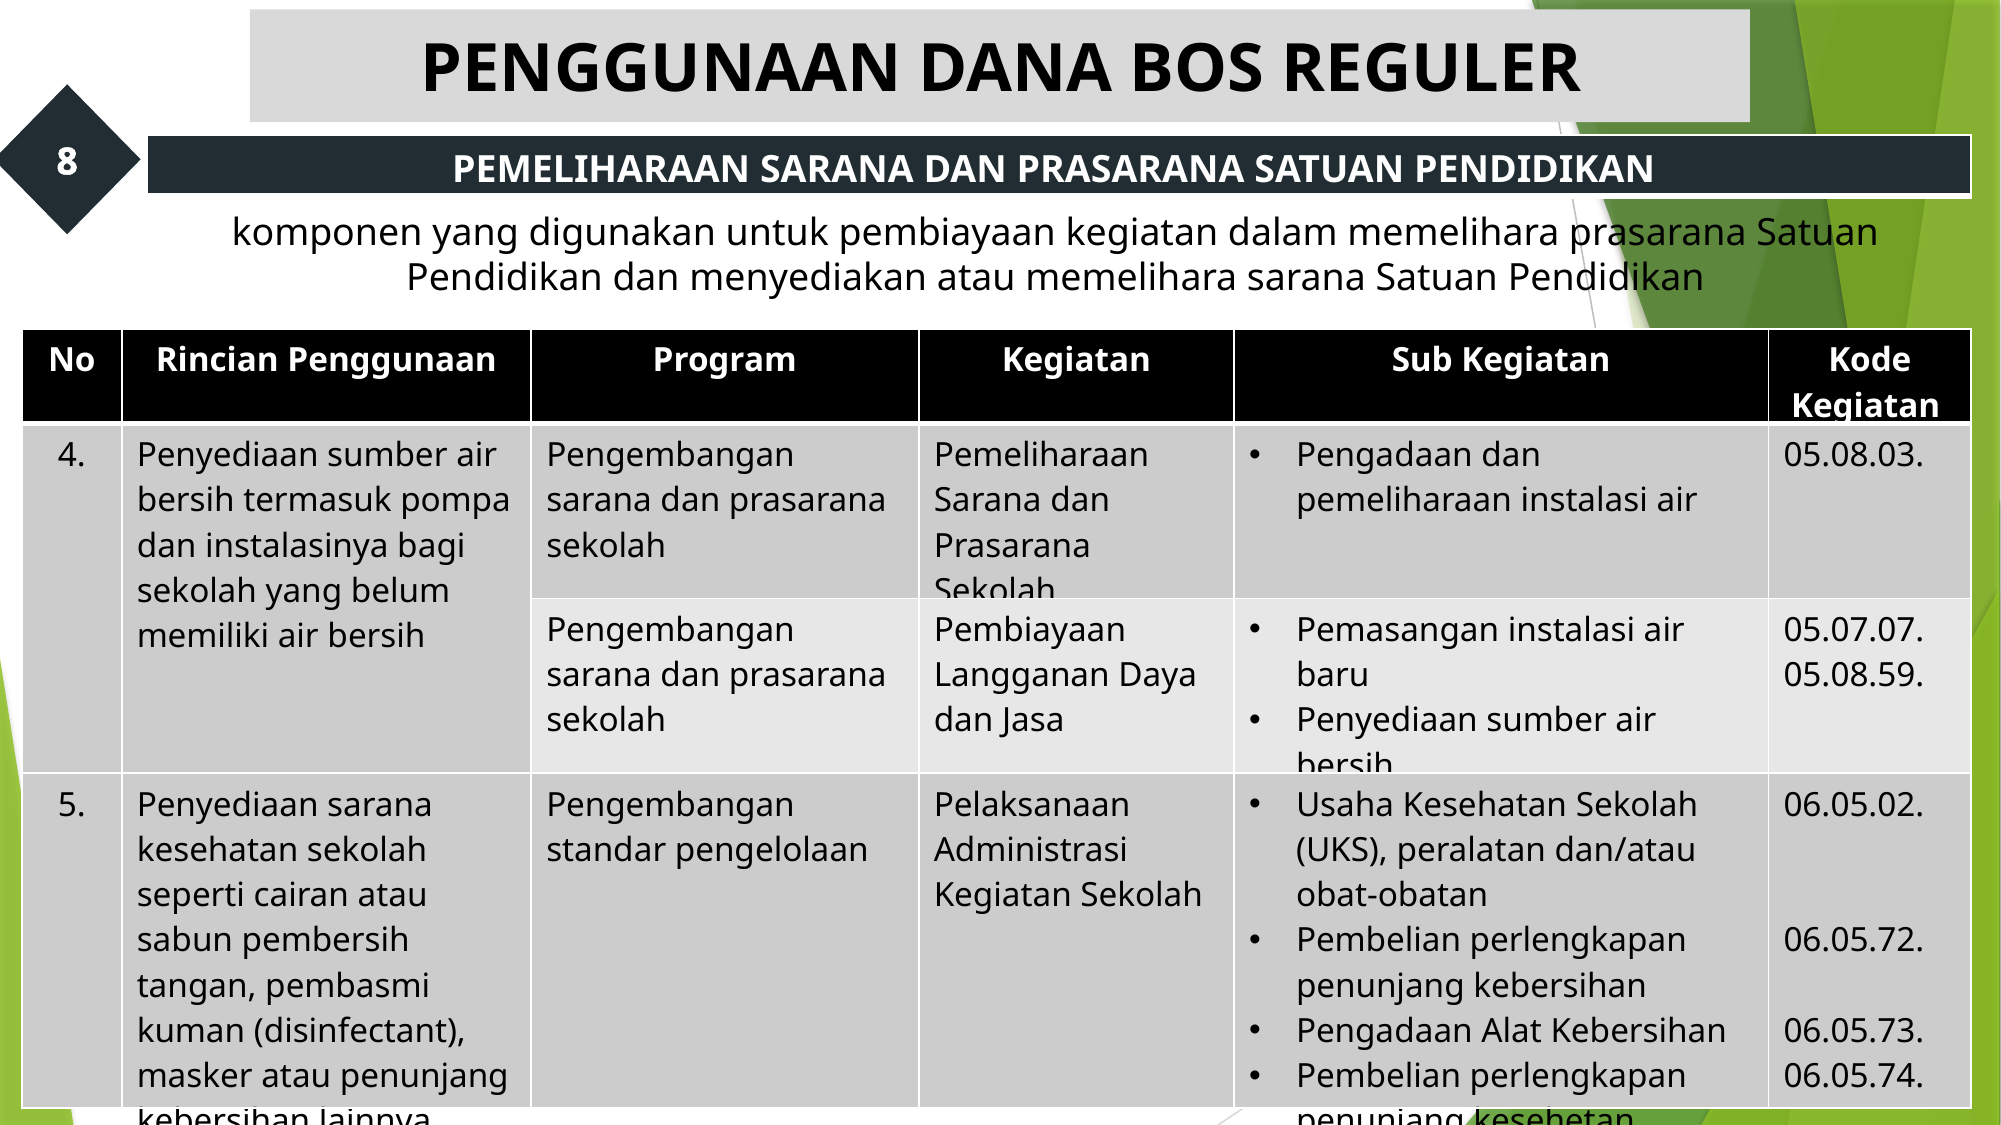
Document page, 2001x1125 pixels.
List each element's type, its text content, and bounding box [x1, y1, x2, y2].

table_cell Penyediaan sumber air bersih termasuk pompa dan instalasinya bagi sekolah yang belum memiliki air bersih [123, 426, 530, 772]
table_cell 5. [23, 774, 121, 1107]
table_header Rincian Penggunaan [123, 330, 530, 421]
text_box 8 [0, 82, 142, 236]
table_header No [23, 330, 121, 421]
table_cell Pemasangan instalasi air baru Penyediaan sumber air bersih [1235, 599, 1768, 772]
table_cell Pelaksanaan Administrasi Kegiatan Sekolah [920, 774, 1233, 1107]
table_cell Pengembangan sarana dan prasarana sekolah [532, 426, 918, 598]
table_header Kode Kegiatan [1769, 330, 1970, 421]
table_cell Penyediaan sarana kesehatan sekolah seperti cairan atau sabun pembersih tangan, pembasmi kuman (disinfectant), masker atau penunjang kebersihan lainnya [123, 774, 530, 1107]
table_cell 05.07.07. 05.08.59. [1769, 599, 1970, 772]
text_box komponen yang digunakan untuk pembiayaan kegiatan dalam memelihara prasarana Satuan Pendidikan dan menyediakan atau memelihara sarana Satuan Pendidikan [140, 200, 1972, 306]
text_box PENGGUNAAN DANA BOS REGULER [252, 17, 1750, 113]
table_cell Pemeliharaan Sarana dan Prasarana Sekolah [920, 426, 1233, 598]
table_cell Pembiayaan Langganan Daya dan Jasa [920, 599, 1233, 772]
table_header PEMELIHARAAN SARANA DAN PRASARANA SATUAN PENDIDIKAN [148, 136, 1970, 193]
table_cell 06.05.02. 06.05.72. 06.05.73. 06.05.74. [1769, 774, 1970, 1107]
table_cell 05.08.03. [1769, 426, 1970, 598]
table_header Program [532, 330, 918, 421]
table_cell Pengadaan dan pemeliharaan instalasi air [1235, 426, 1768, 598]
table_cell 4. [23, 426, 121, 772]
text_box [248, 8, 1751, 124]
table_cell Usaha Kesehatan Sekolah (UKS), peralatan dan/atau obat-obatan Pembelian perlengkapan penunjang kebersihan Pengadaan Alat Kebersihan Pembelian perlengkapan penunjang kesehetan [1235, 774, 1768, 1107]
table_cell Pengembangan sarana dan prasarana sekolah [532, 599, 918, 772]
table_cell Pengembangan standar pengelolaan [532, 774, 918, 1107]
table_header Kegiatan [920, 330, 1233, 421]
table_header Sub Kegiatan [1235, 330, 1768, 421]
